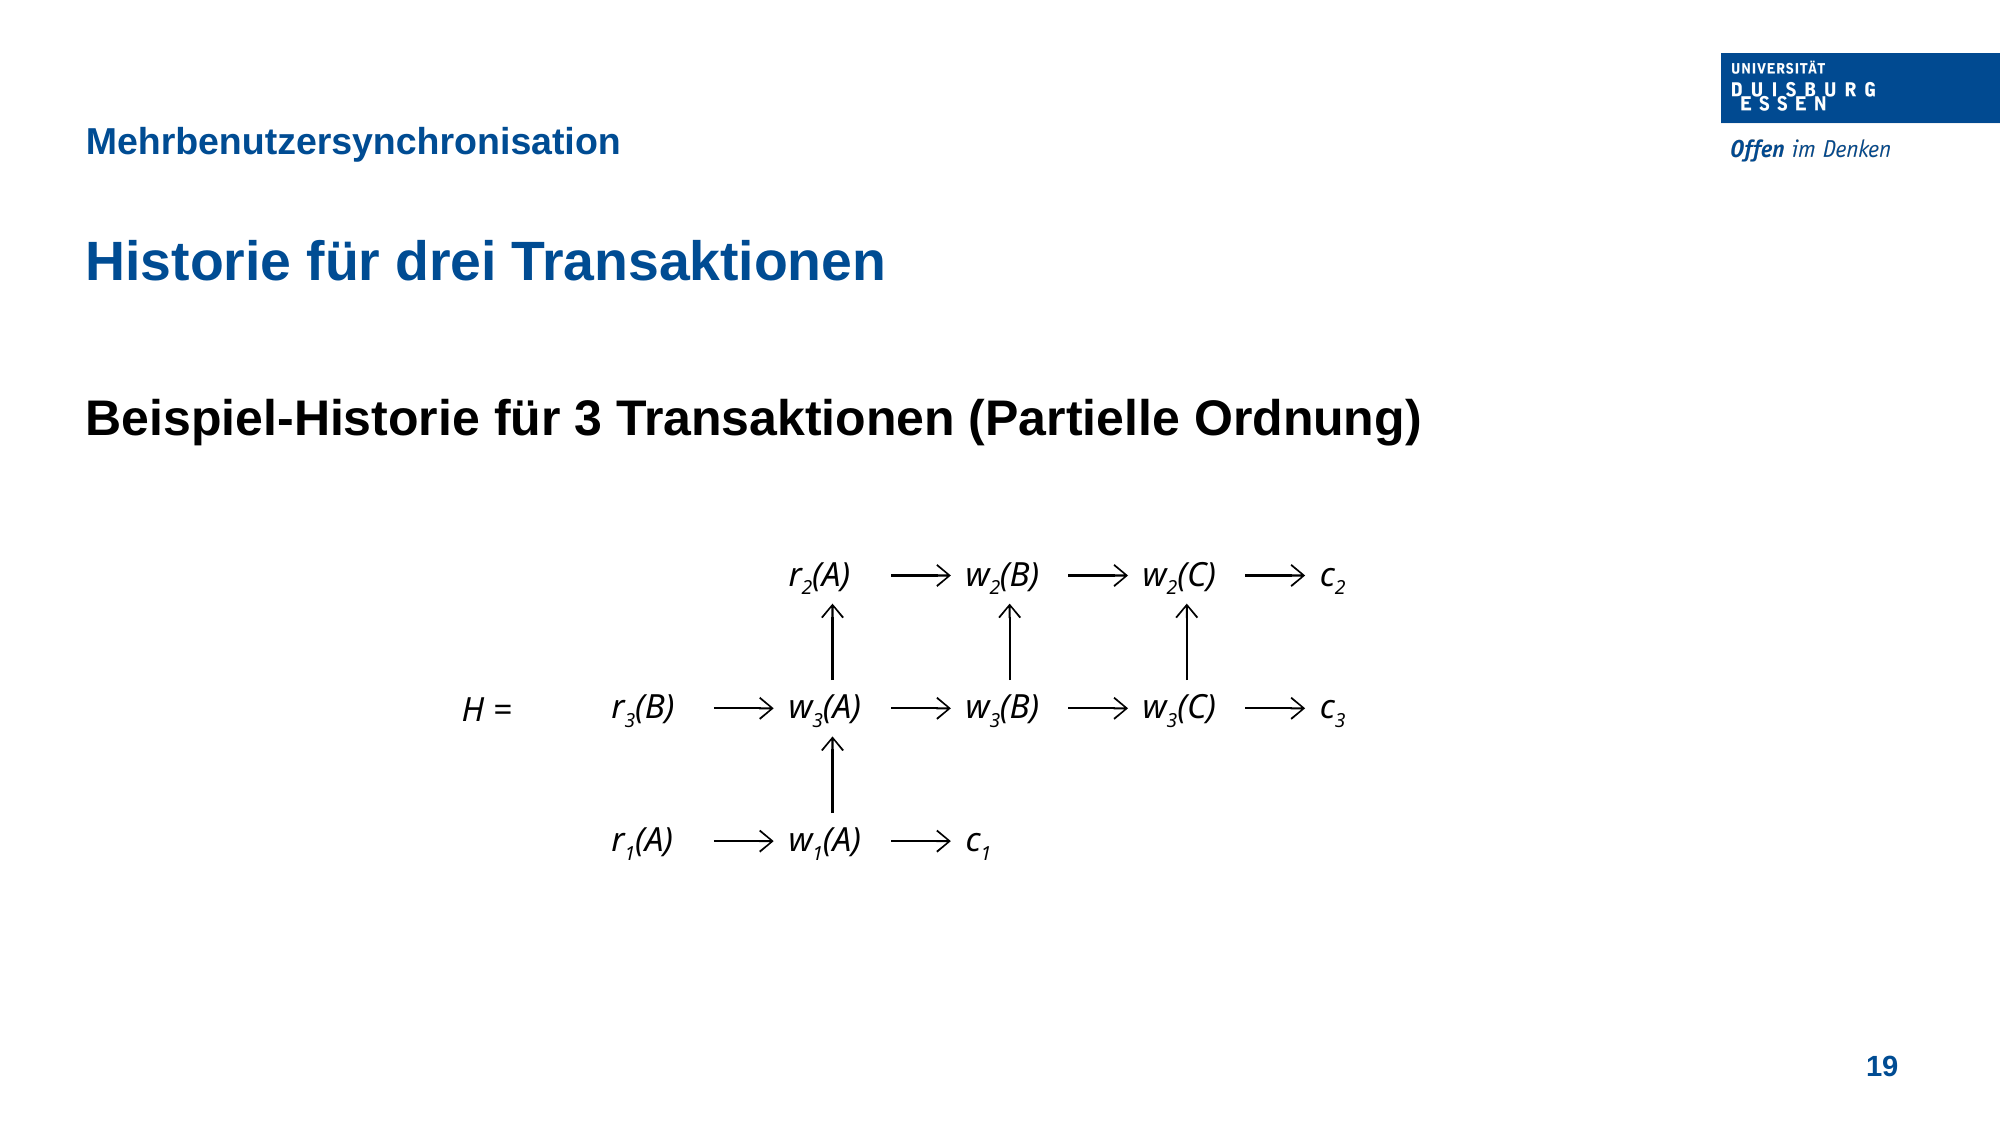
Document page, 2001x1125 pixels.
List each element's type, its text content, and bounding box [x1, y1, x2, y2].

slide_number 19 [1677, 1039, 1914, 1081]
list Beispiel-Historie für 3 Transaktionen (Partielle Ordnung) [85, 385, 1915, 637]
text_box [446, 547, 1423, 870]
list Mehrbenutzersynchronisation [85, 121, 1696, 163]
picture [1721, 53, 2000, 162]
list Historie für drei Transaktionen [85, 225, 1696, 301]
